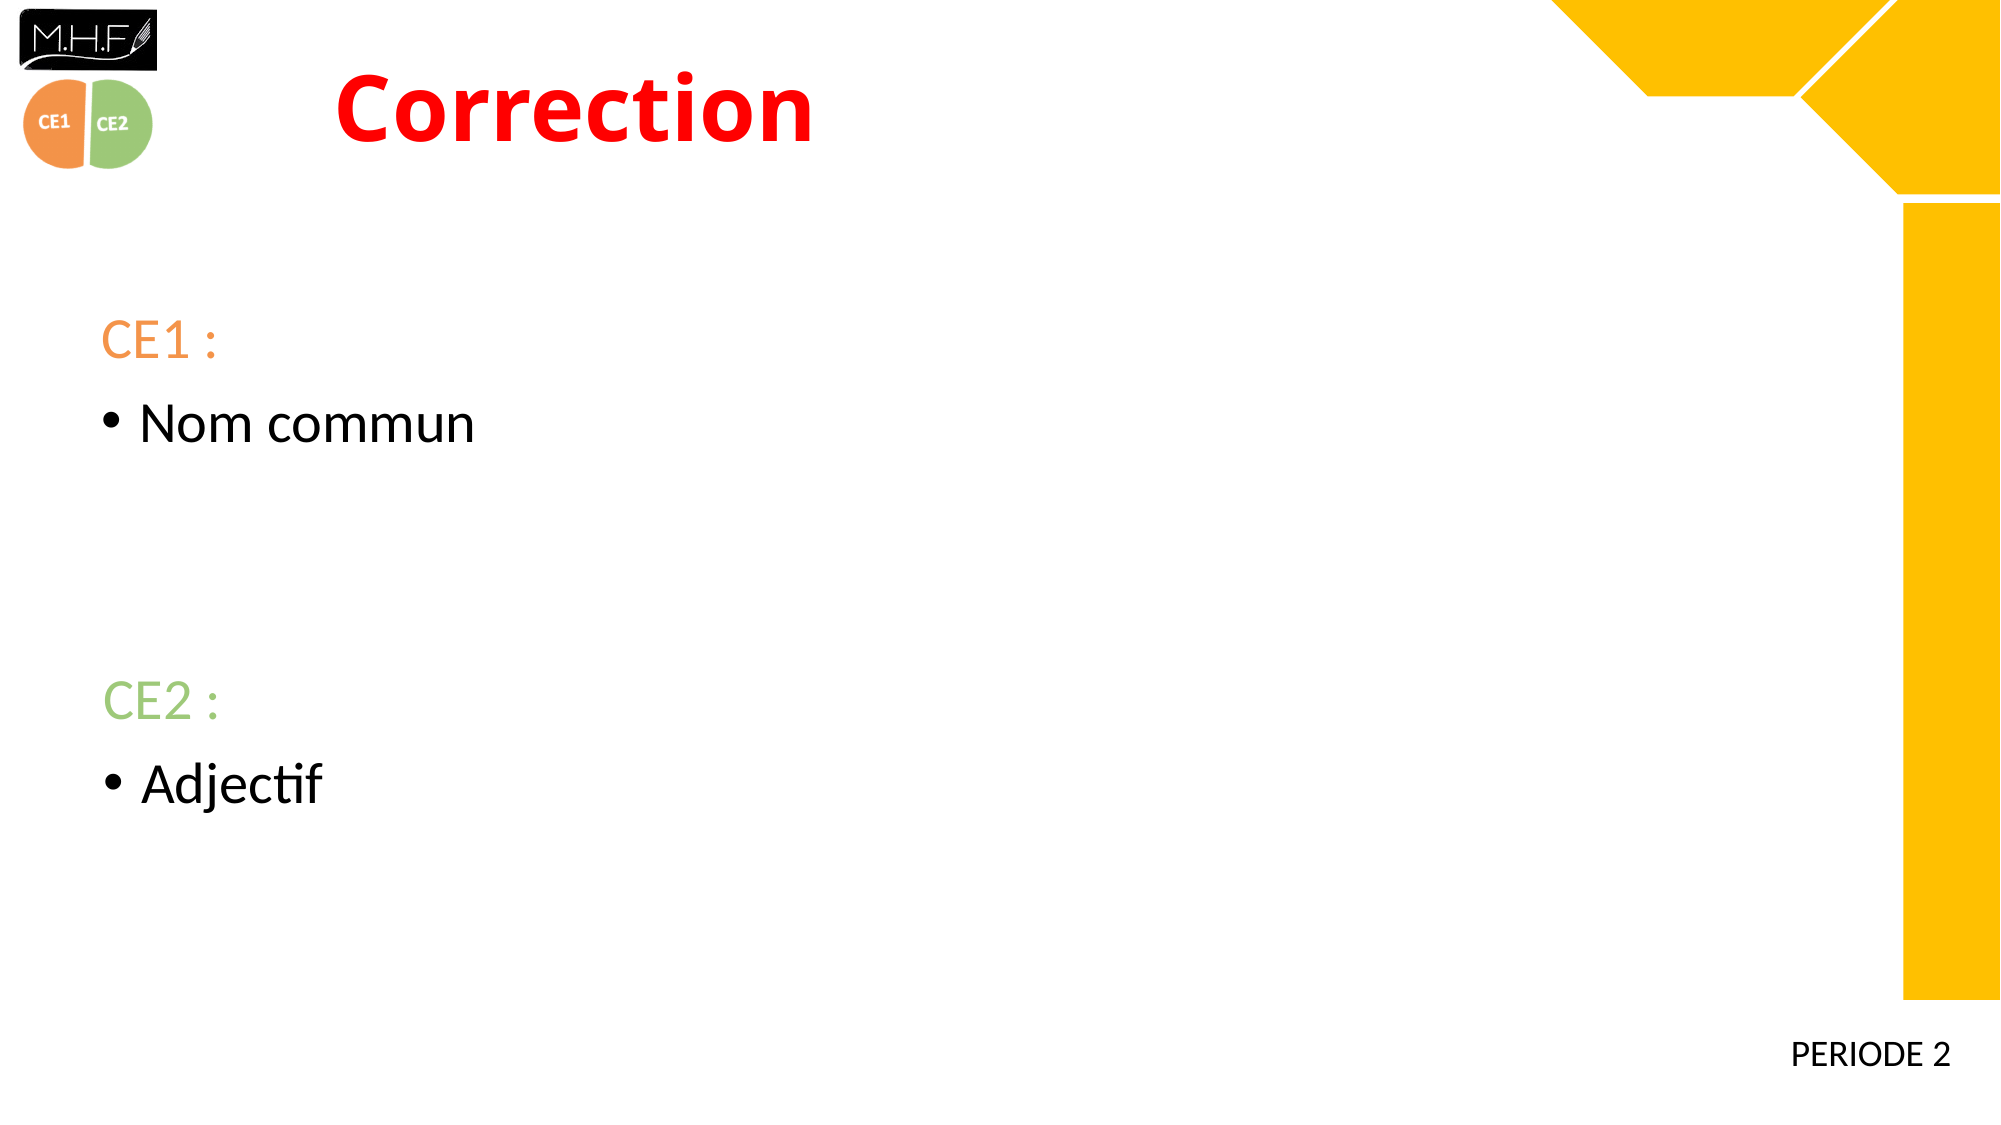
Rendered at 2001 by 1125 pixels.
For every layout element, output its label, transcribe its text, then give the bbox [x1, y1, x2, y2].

text_box [1799, 0, 2000, 196]
text_box PERIODE 2 [1362, 1021, 1967, 1125]
text_box CE2 : Adjectif [88, 661, 1598, 912]
list CE1 : Nom commun [86, 300, 1623, 620]
picture [1, 7, 177, 207]
title Correction [318, 3, 1865, 221]
text_box [1902, 202, 2000, 1001]
text_box [1549, 0, 1892, 98]
